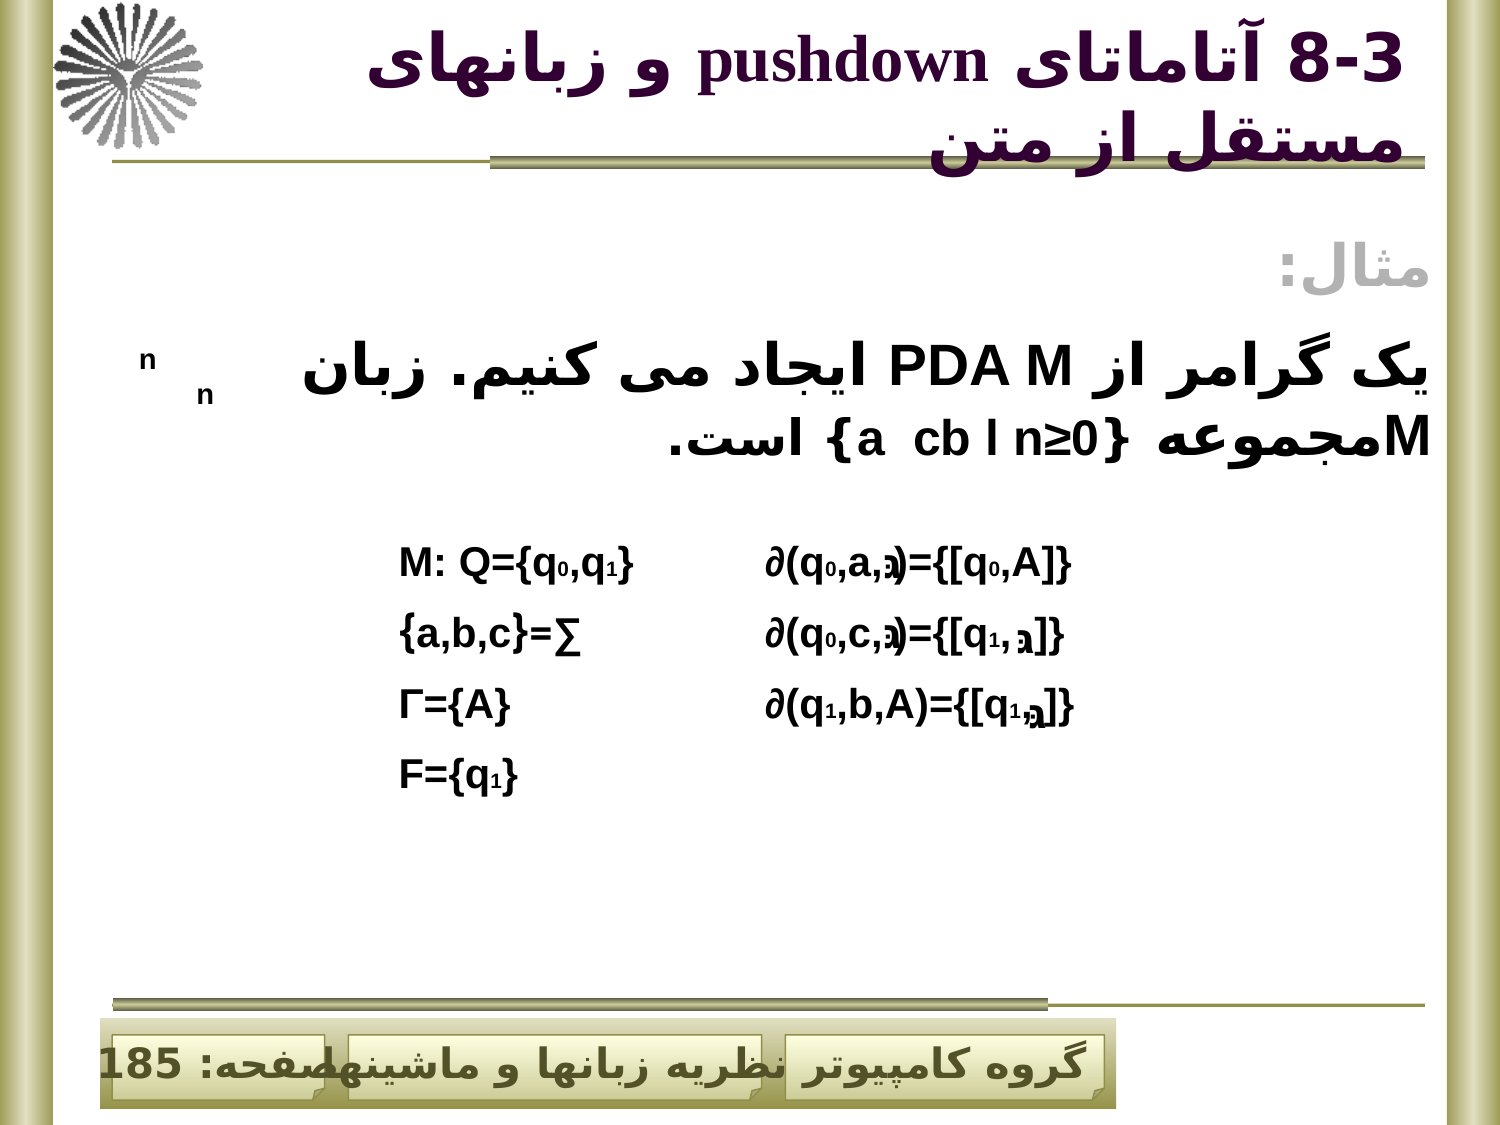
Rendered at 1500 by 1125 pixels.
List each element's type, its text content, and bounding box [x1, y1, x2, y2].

title 8-3 آتاماتای pushdown و زبانهای مستقل از متن [147, 42, 1423, 147]
text_box n n [98, 332, 229, 418]
text_box مثال: یک گرامر از PDA M ایجاد می کنیم. زبان Mمجموعه {a cb l n≥0} است. [41, 220, 1447, 475]
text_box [383, 526, 1365, 818]
